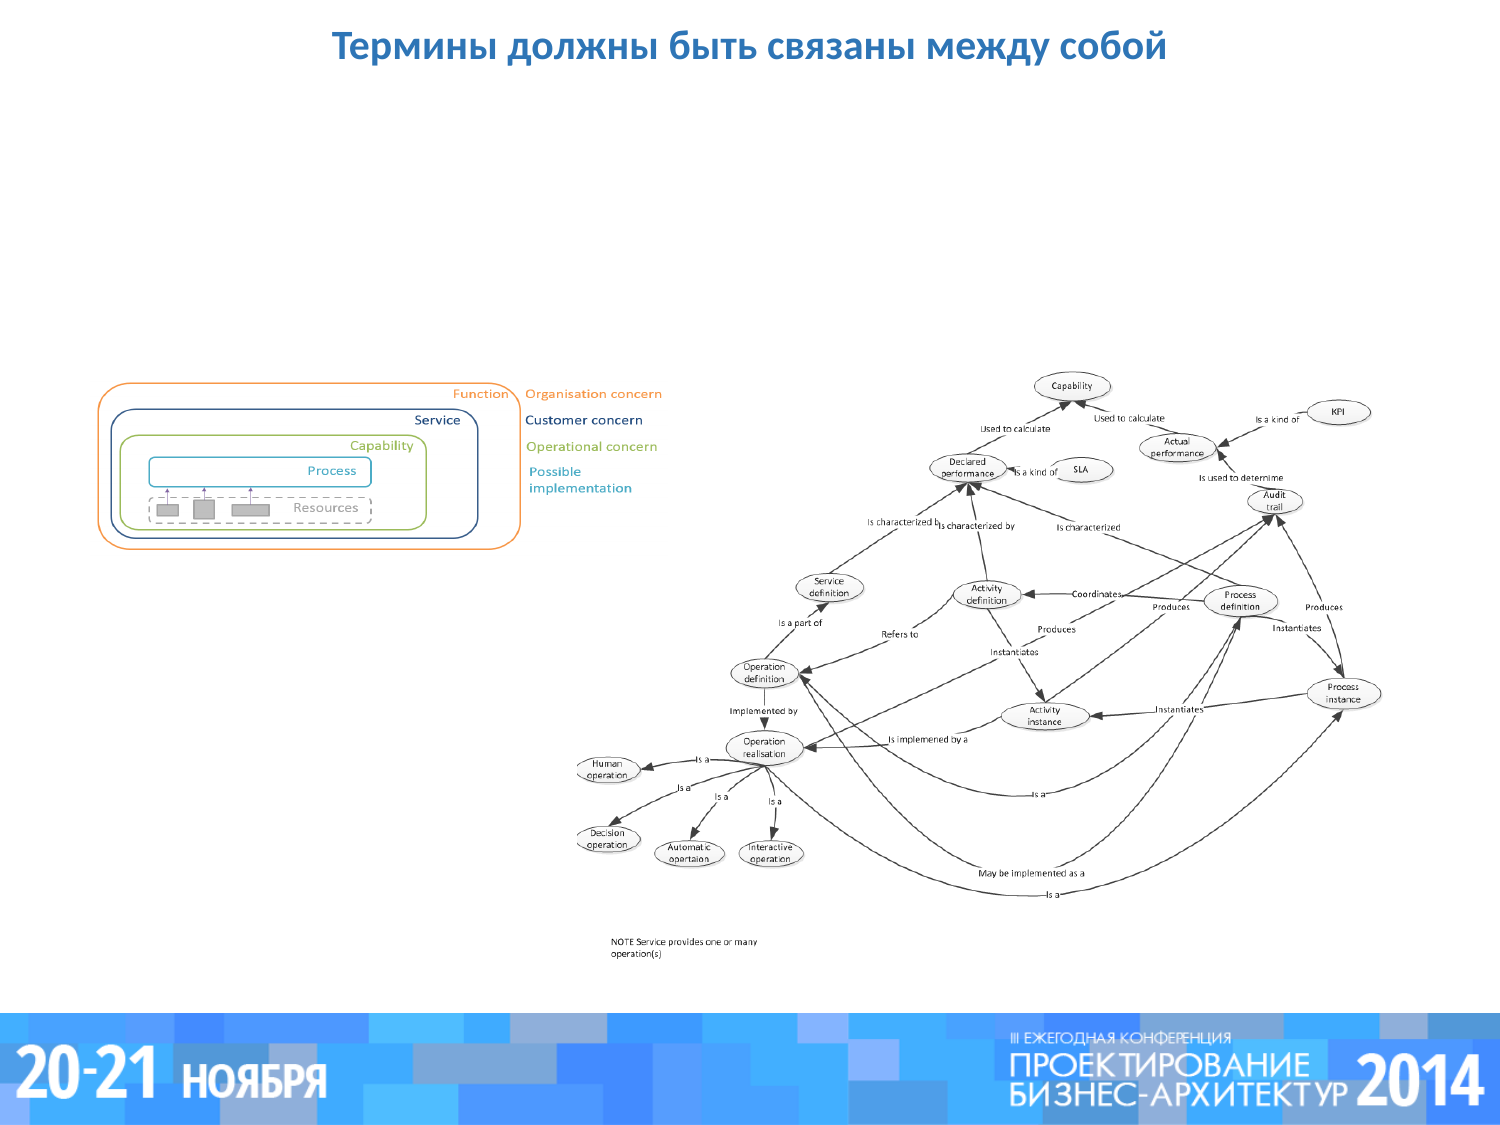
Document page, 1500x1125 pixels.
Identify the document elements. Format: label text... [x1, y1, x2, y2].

picture [89, 367, 1386, 965]
title Термины должны быть связаны между собой [103, 6, 1397, 89]
picture [0, 1013, 1500, 1125]
